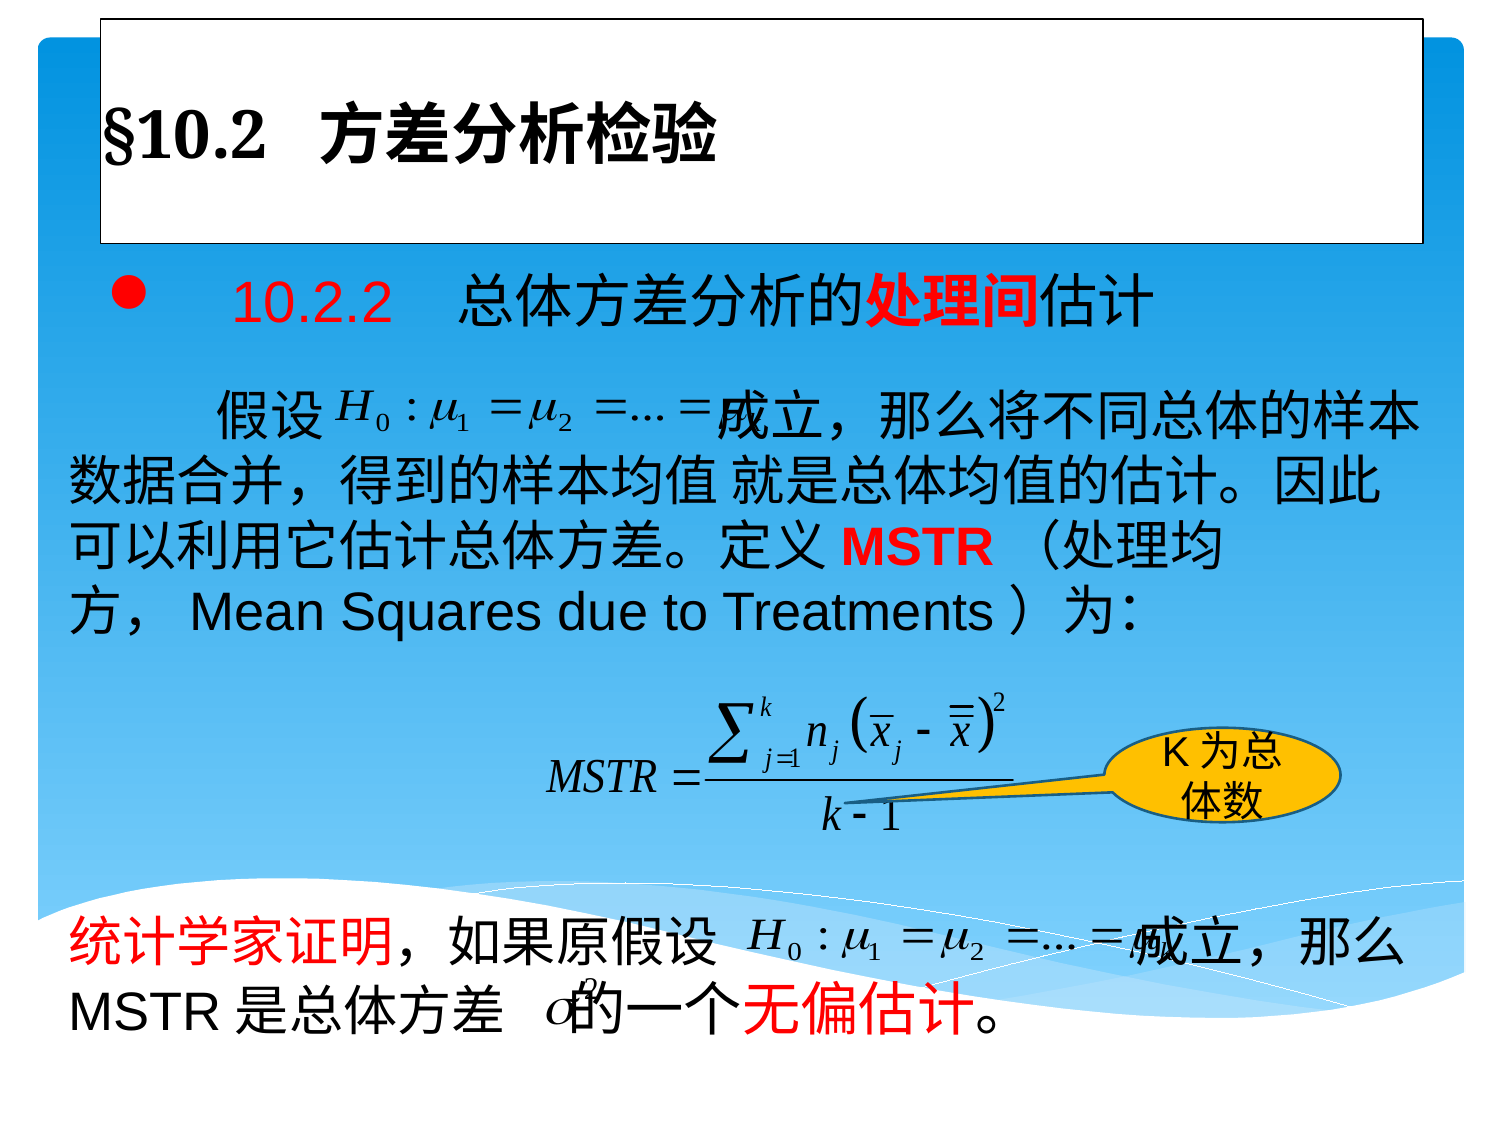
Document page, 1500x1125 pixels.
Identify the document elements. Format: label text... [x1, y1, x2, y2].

text_box K为总体数 [1027, 726, 1342, 824]
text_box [324, 375, 774, 443]
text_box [537, 963, 610, 1042]
text_box 假设 成立，那么将不同总体的样本数据合并，得到的样本均值 就是总体均值的估计。因此可以利用它估计总体方差。定义MSTR（处理均方，Mean Squares due to Treatments）为： [53, 373, 1447, 906]
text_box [736, 903, 1186, 972]
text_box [537, 680, 1022, 847]
title §10.2 方差分析检验 [100, 19, 1424, 244]
text_box 10.2.2 总体方差分析的处理间估计 [92, 239, 1368, 342]
text_box 统计学家证明，如果原假设 成立，那么MSTR是总体方差 的一个无偏估计。 [53, 899, 1424, 1106]
